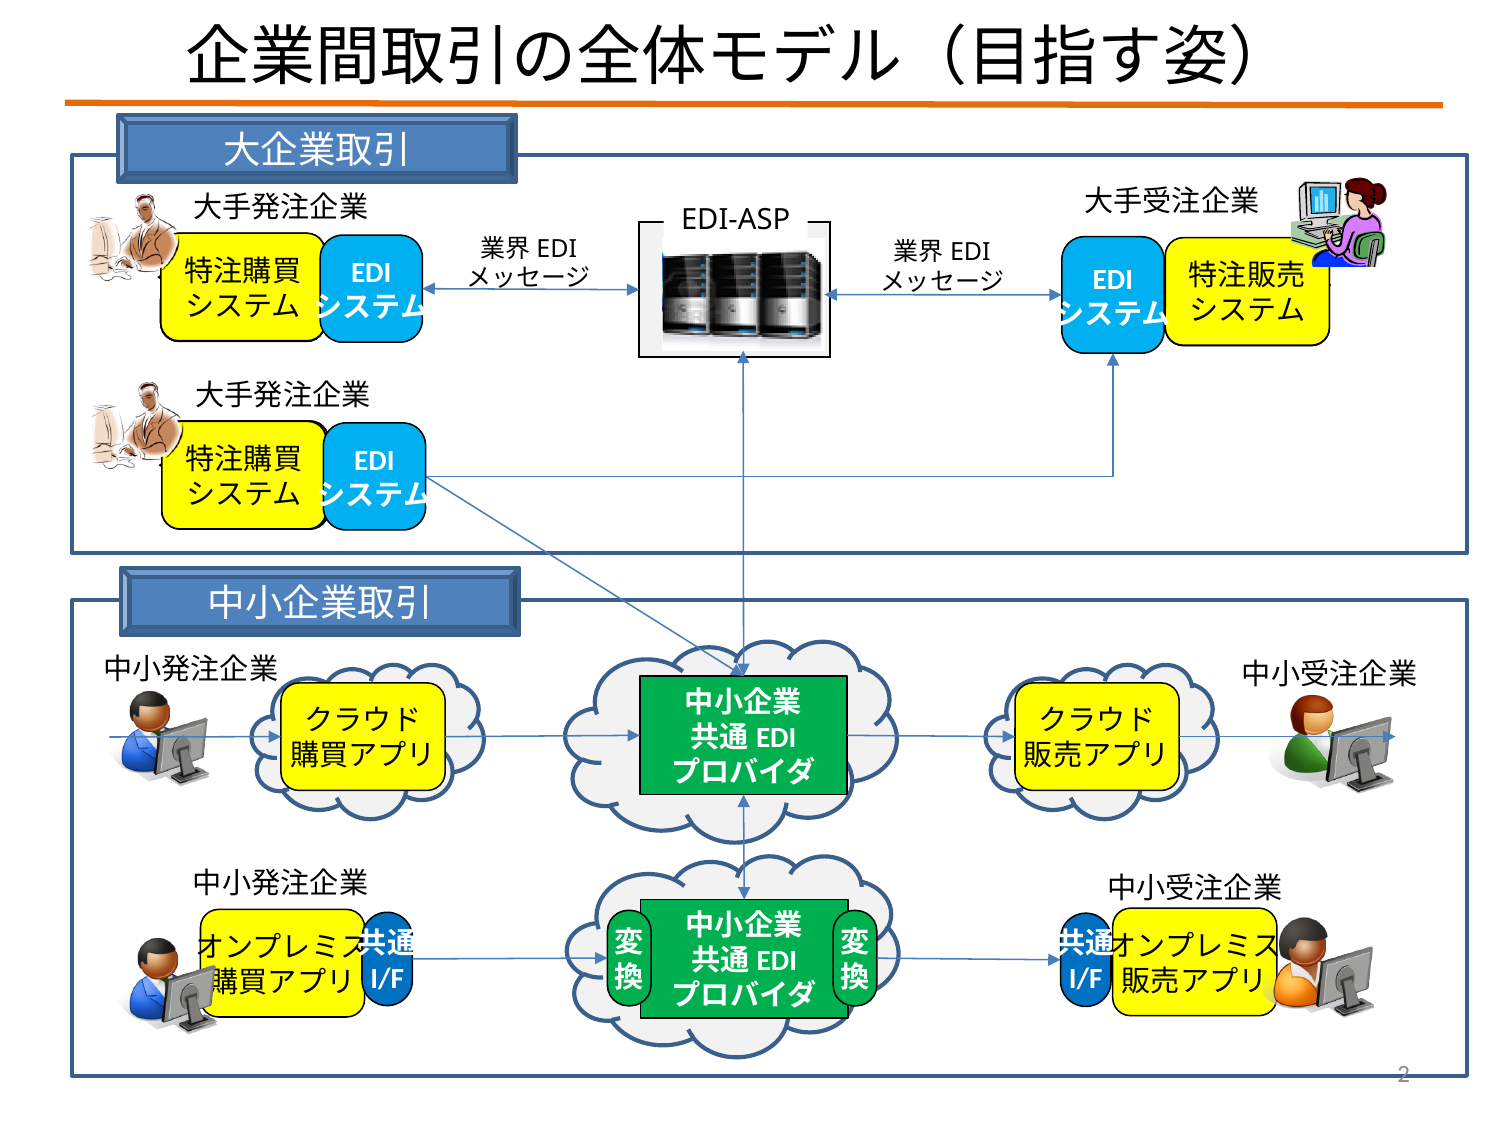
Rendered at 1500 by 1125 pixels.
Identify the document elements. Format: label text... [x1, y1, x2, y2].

picture [1266, 677, 1396, 796]
text_box EDI システム [323, 422, 420, 530]
picture [87, 193, 182, 283]
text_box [425, 476, 744, 677]
text_box 中小発注企業 [84, 644, 298, 691]
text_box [425, 352, 1114, 477]
text_box 大手発注企業 [176, 370, 391, 417]
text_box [64, 102, 1444, 106]
picture [109, 684, 214, 790]
title 企業間取引の全体モデル（目指す姿） [64, 6, 1415, 101]
text_box 特注購買 システム [161, 421, 326, 529]
text_box 大企業取引 [116, 115, 518, 184]
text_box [876, 957, 1061, 961]
picture [90, 380, 185, 470]
text_box [70, 598, 1469, 1078]
picture [661, 238, 825, 351]
text_box [70, 153, 1469, 555]
picture [1290, 177, 1387, 268]
text_box 中小企業取引 [119, 566, 420, 637]
slide_number 2 [1074, 1042, 1425, 1103]
picture [117, 932, 222, 1037]
picture [1263, 910, 1374, 1021]
